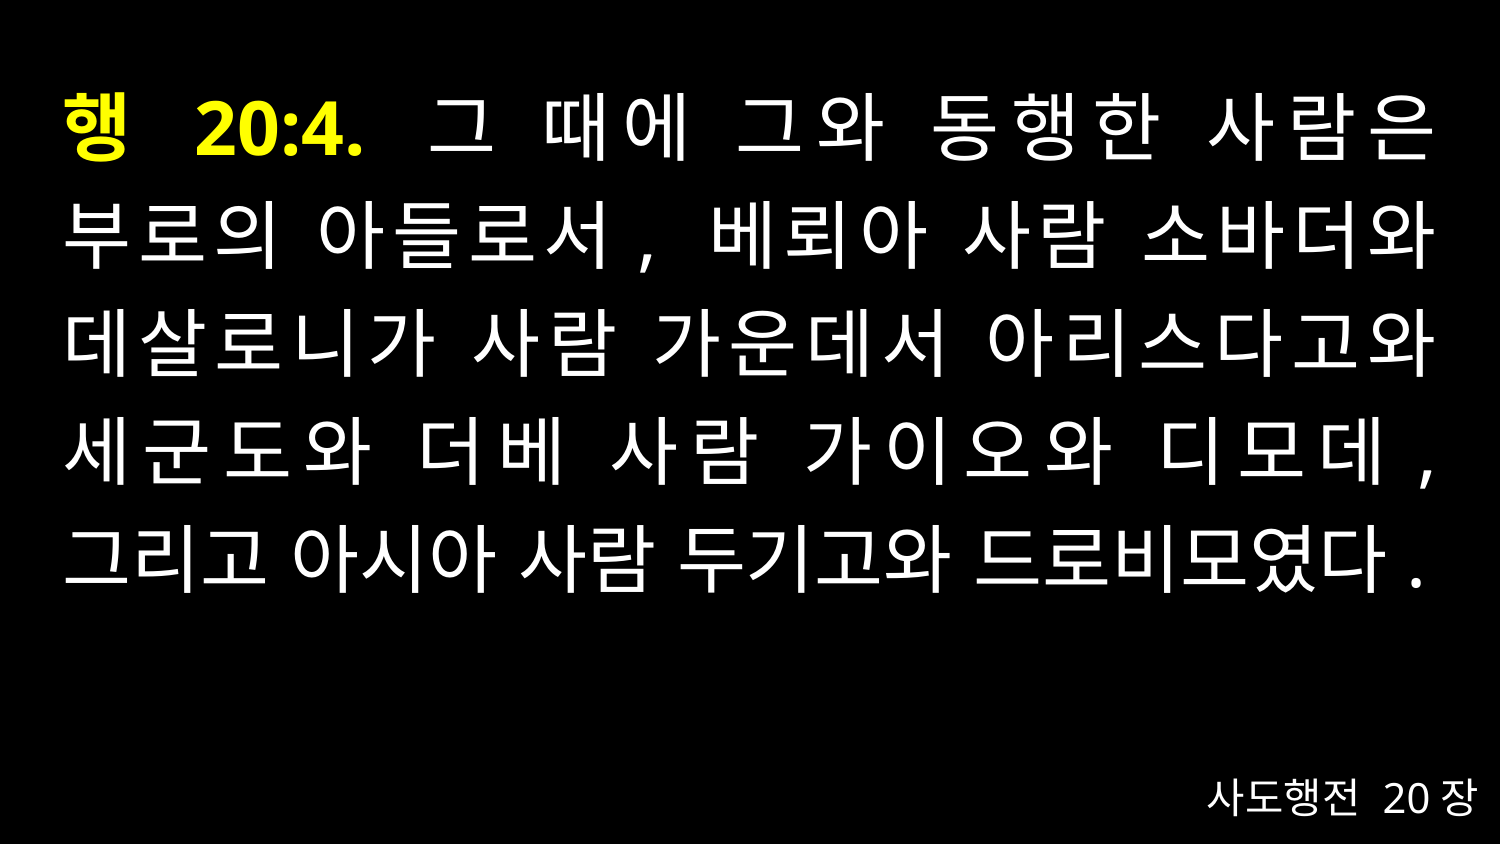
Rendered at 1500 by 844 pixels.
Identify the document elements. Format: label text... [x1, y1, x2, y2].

title 행 20:4. 그 때에 그와 동행한 사람은 부로의 아들로서, 베뢰아 사람 소바더와 데살로니가 사람 가운데서 아리스다고와 세군도와 더베 사람 가이오와 디모데, 그리고 아시아 사람 두기고와 드로비모였다. [0, 0, 1500, 844]
subtitle 사도행전 20장 [916, 770, 1500, 844]
